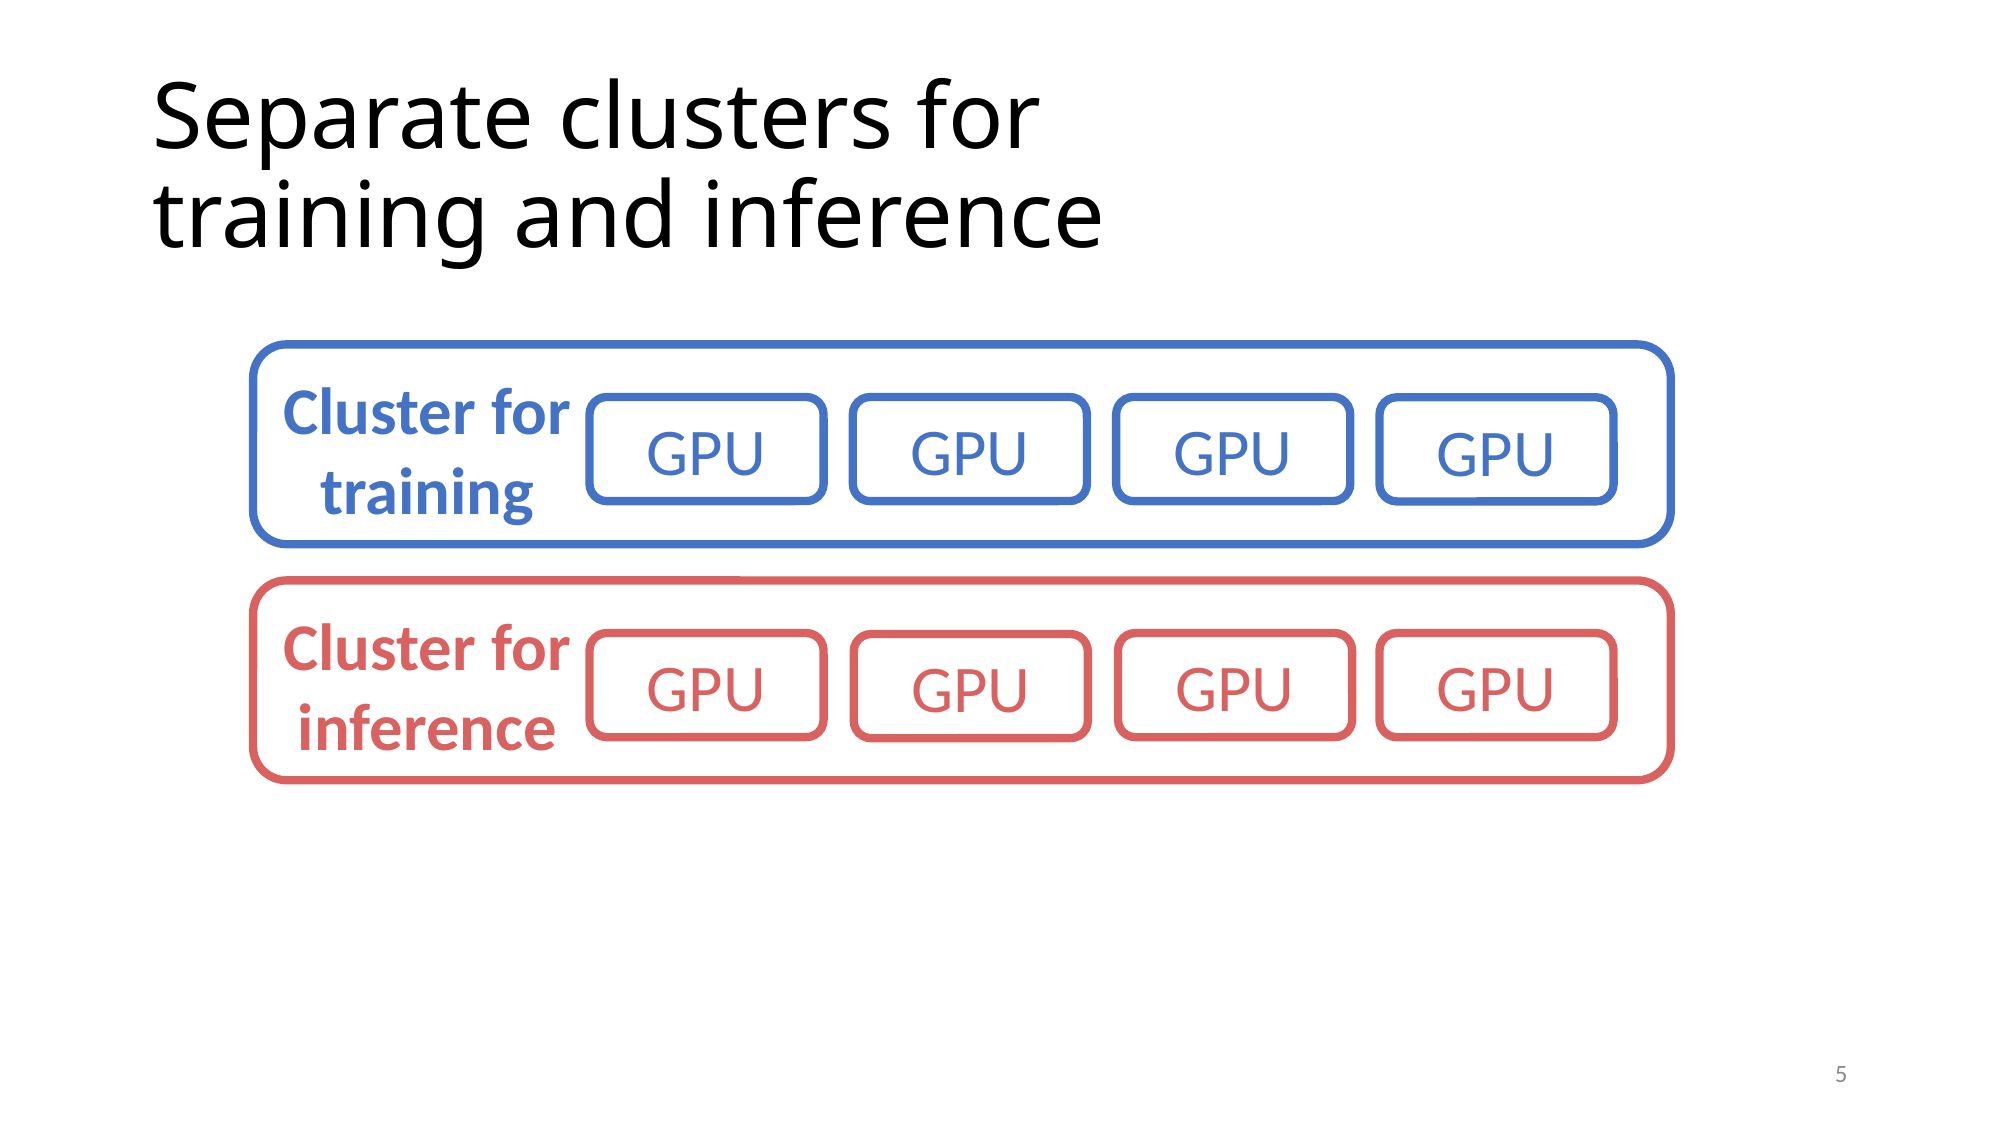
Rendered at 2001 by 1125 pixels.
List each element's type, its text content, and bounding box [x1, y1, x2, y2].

title Separate clusters for training and inference [137, 59, 1413, 278]
text_box [252, 343, 1672, 546]
text_box Cluster for inference [265, 596, 590, 772]
text_box [252, 579, 1672, 782]
text_box Cluster for training [265, 360, 590, 536]
slide_number 5 [1412, 1042, 1863, 1103]
